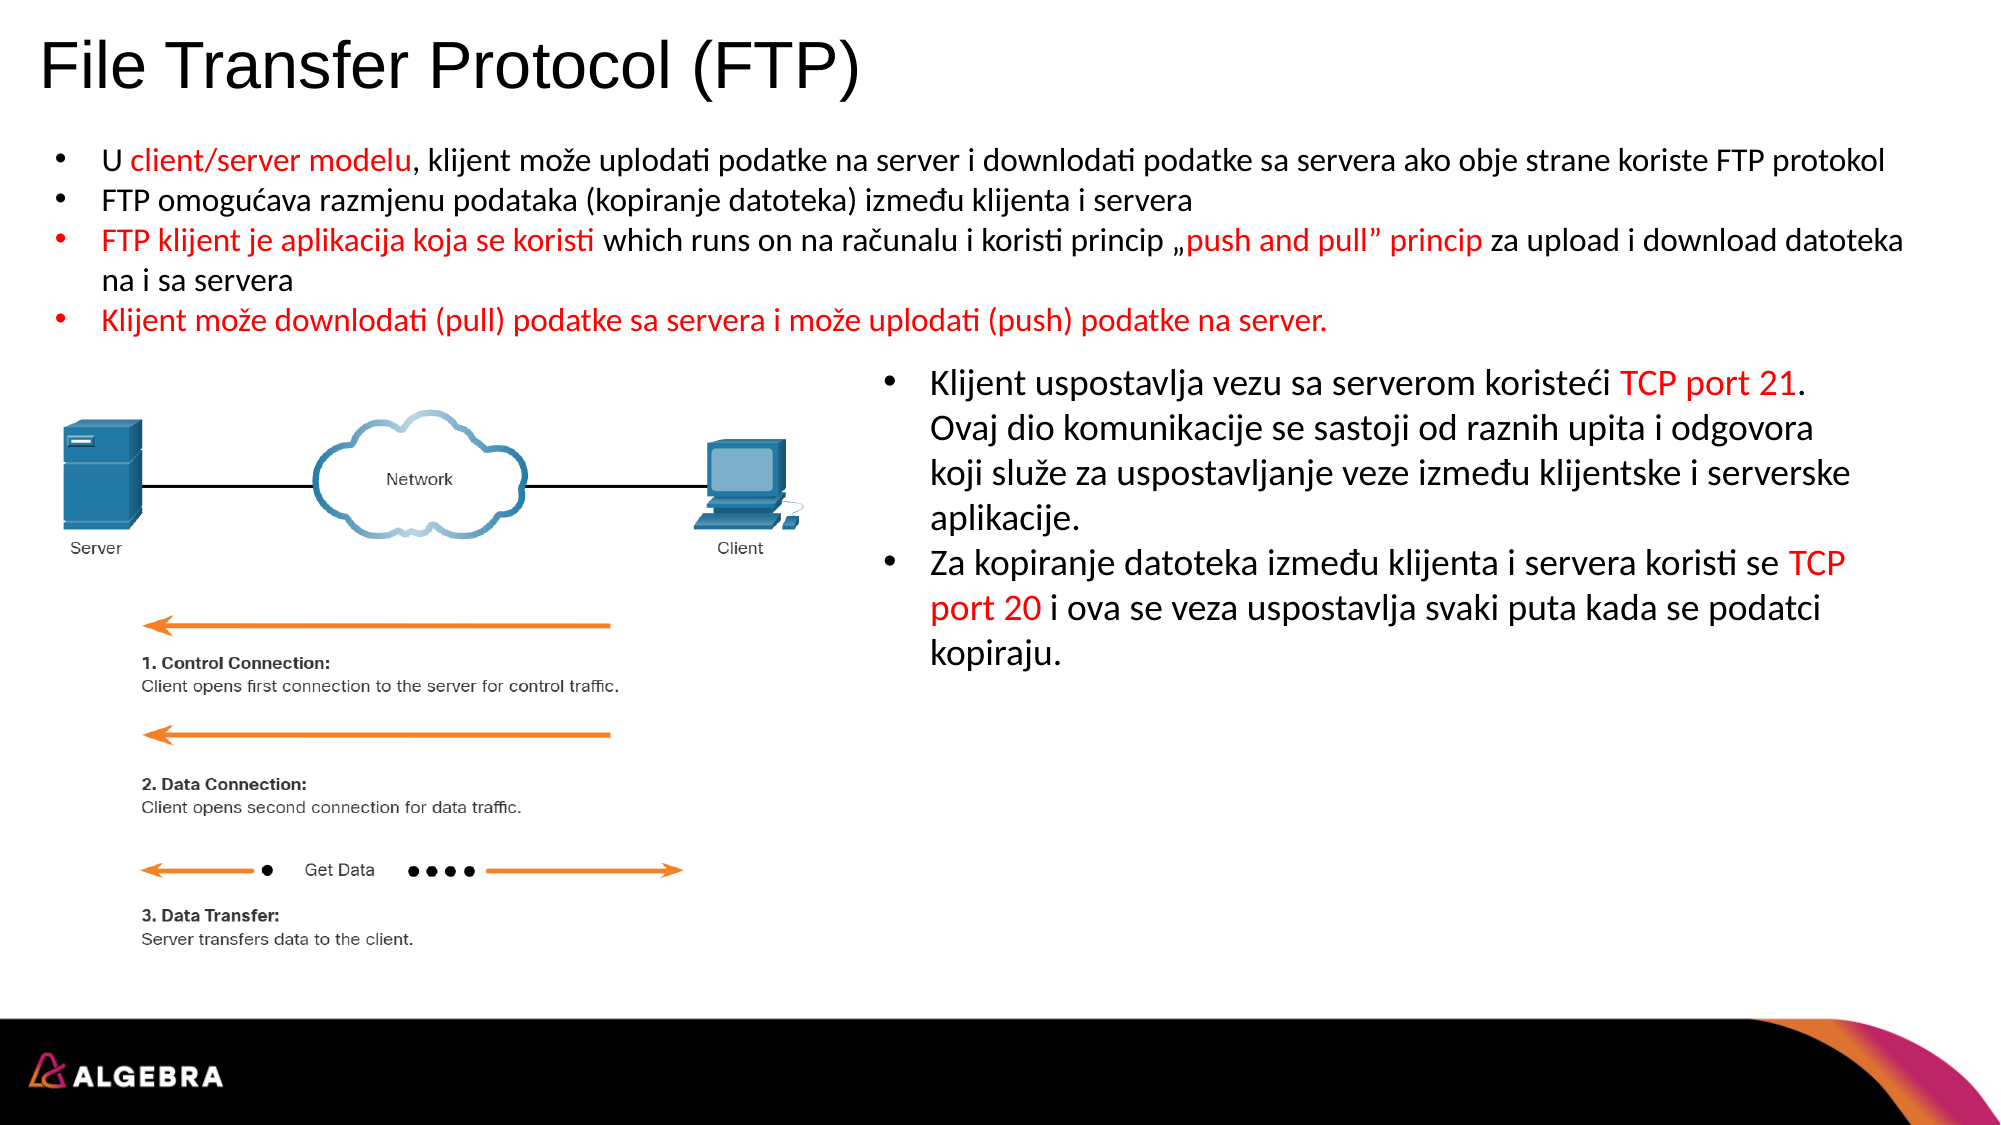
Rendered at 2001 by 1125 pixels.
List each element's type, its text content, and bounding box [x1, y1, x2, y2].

text_box U client/server modelu, klijent može uplodati podatke na server i downlodati podatke sa servera ako obje strane koriste FTP protokol FTP omogućava razmjenu podataka (kopiranje datoteka) između klijenta i servera FTP klijent je aplikacija koja se koristi which runs on na računalu i koristi princip „push and pull” princip za upload i download datoteka na i sa servera Klijent može downlodati (pull) podatke sa servera i može uplodati (push) podatke na server. [39, 130, 1940, 346]
text_box Klijent uspostavlja vezu sa serverom koristeći TCP port 21. Ovaj dio komunikacije se sastoji od raznih upita i odgovora koji služe za uspostavljanje veze između klijentske i serverske aplikacije. Za kopiranje datoteka između klijenta i servera koristi se TCP port 20 i ova se veza uspostavlja svaki puta kada se podatci kopiraju. [868, 350, 1869, 681]
title File Transfer Protocol (FTP) [39, 23, 1990, 200]
picture [0, 0, 2001, 1125]
